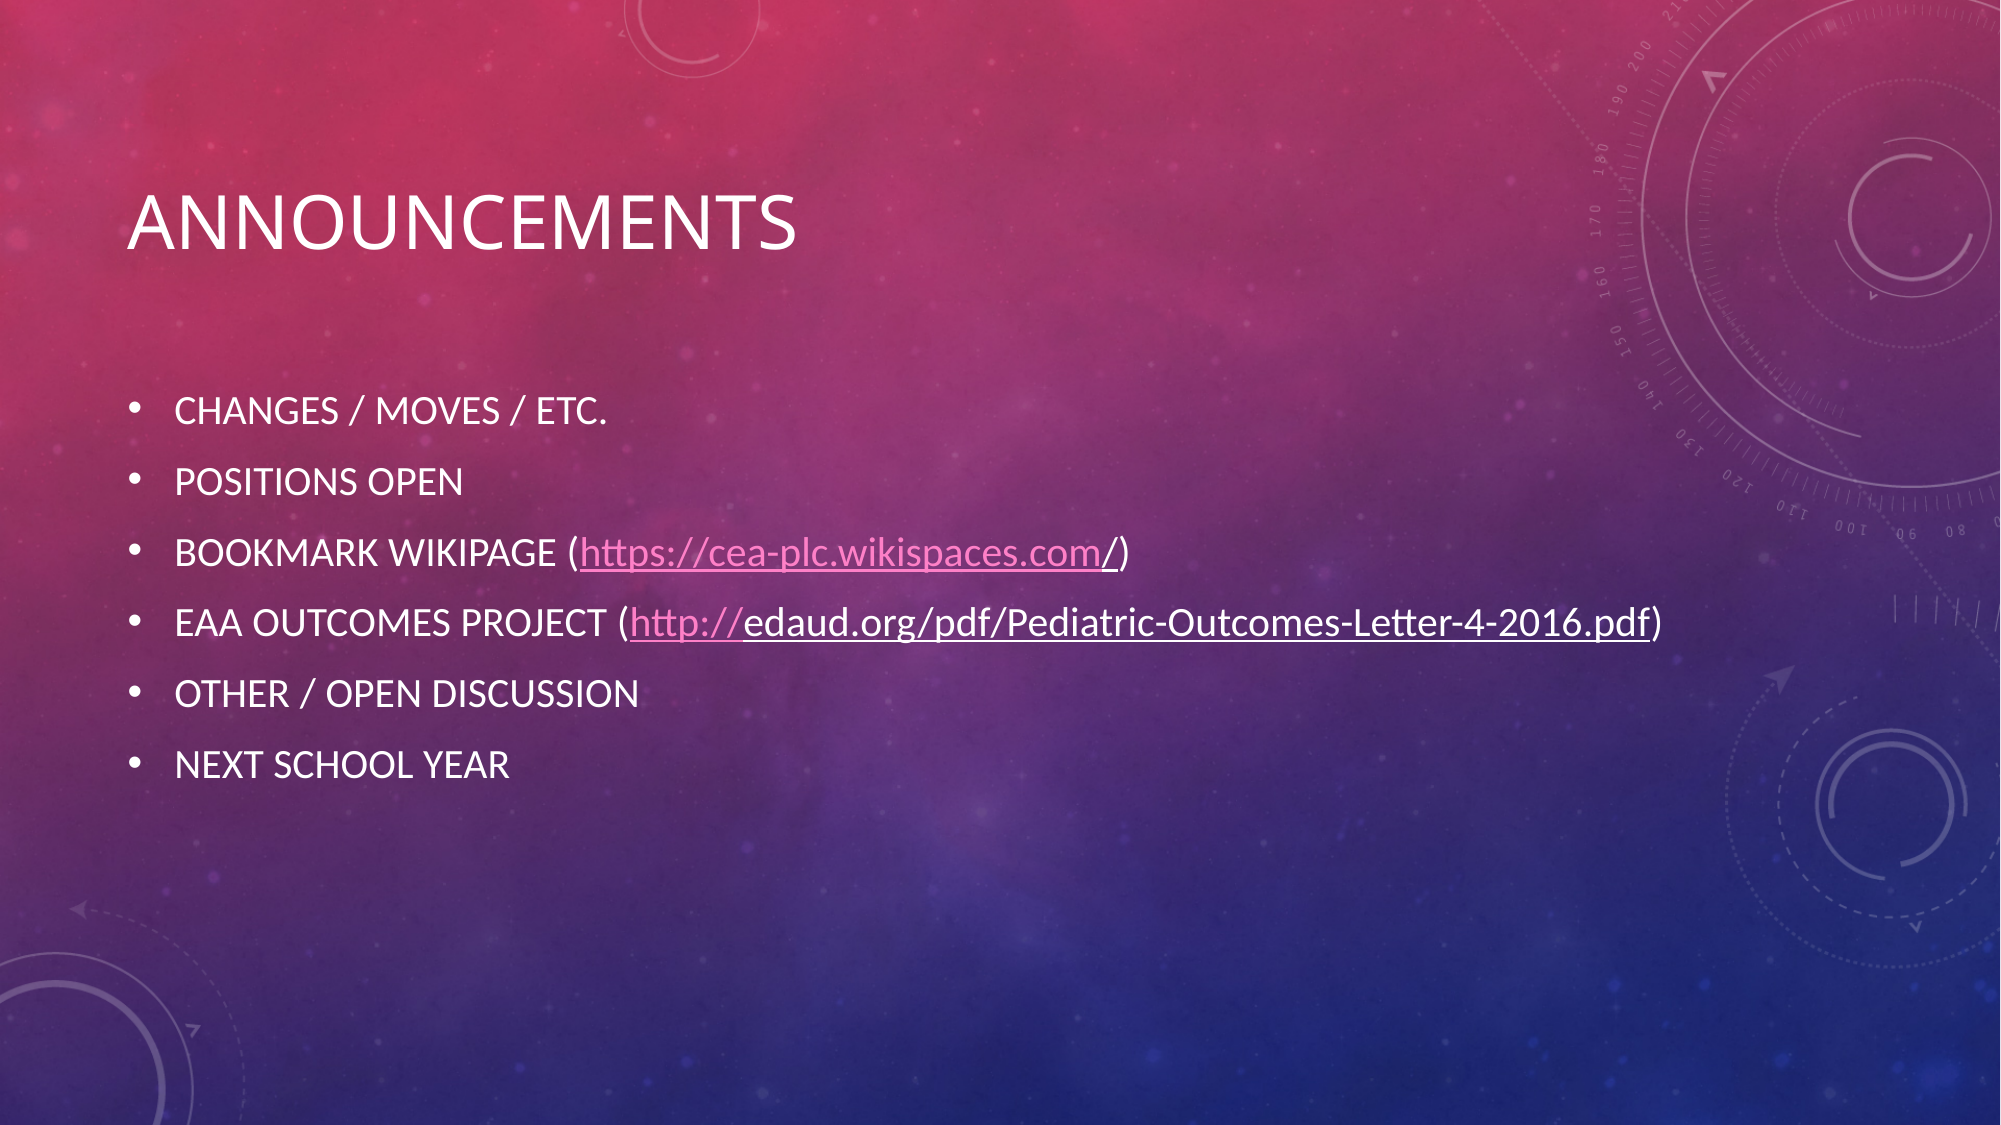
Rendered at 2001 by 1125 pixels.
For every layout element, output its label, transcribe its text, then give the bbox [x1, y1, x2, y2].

picture [0, 0, 2001, 1125]
title announcements [112, 99, 1775, 339]
list CHANGES / MOVES / ETC. POSITIONS OPEN BOOKMARK WIKIPAGE (https://cea-plc.wikispaces.com/) EAA OUTCOMES PROJECT (http://edaud.org/pdf/Pediatric-Outcomes-Letter-4-2016.pdf) OTHER / OPEN DISCUSSION NEXT SCHOOL YEAR [112, 351, 1775, 950]
